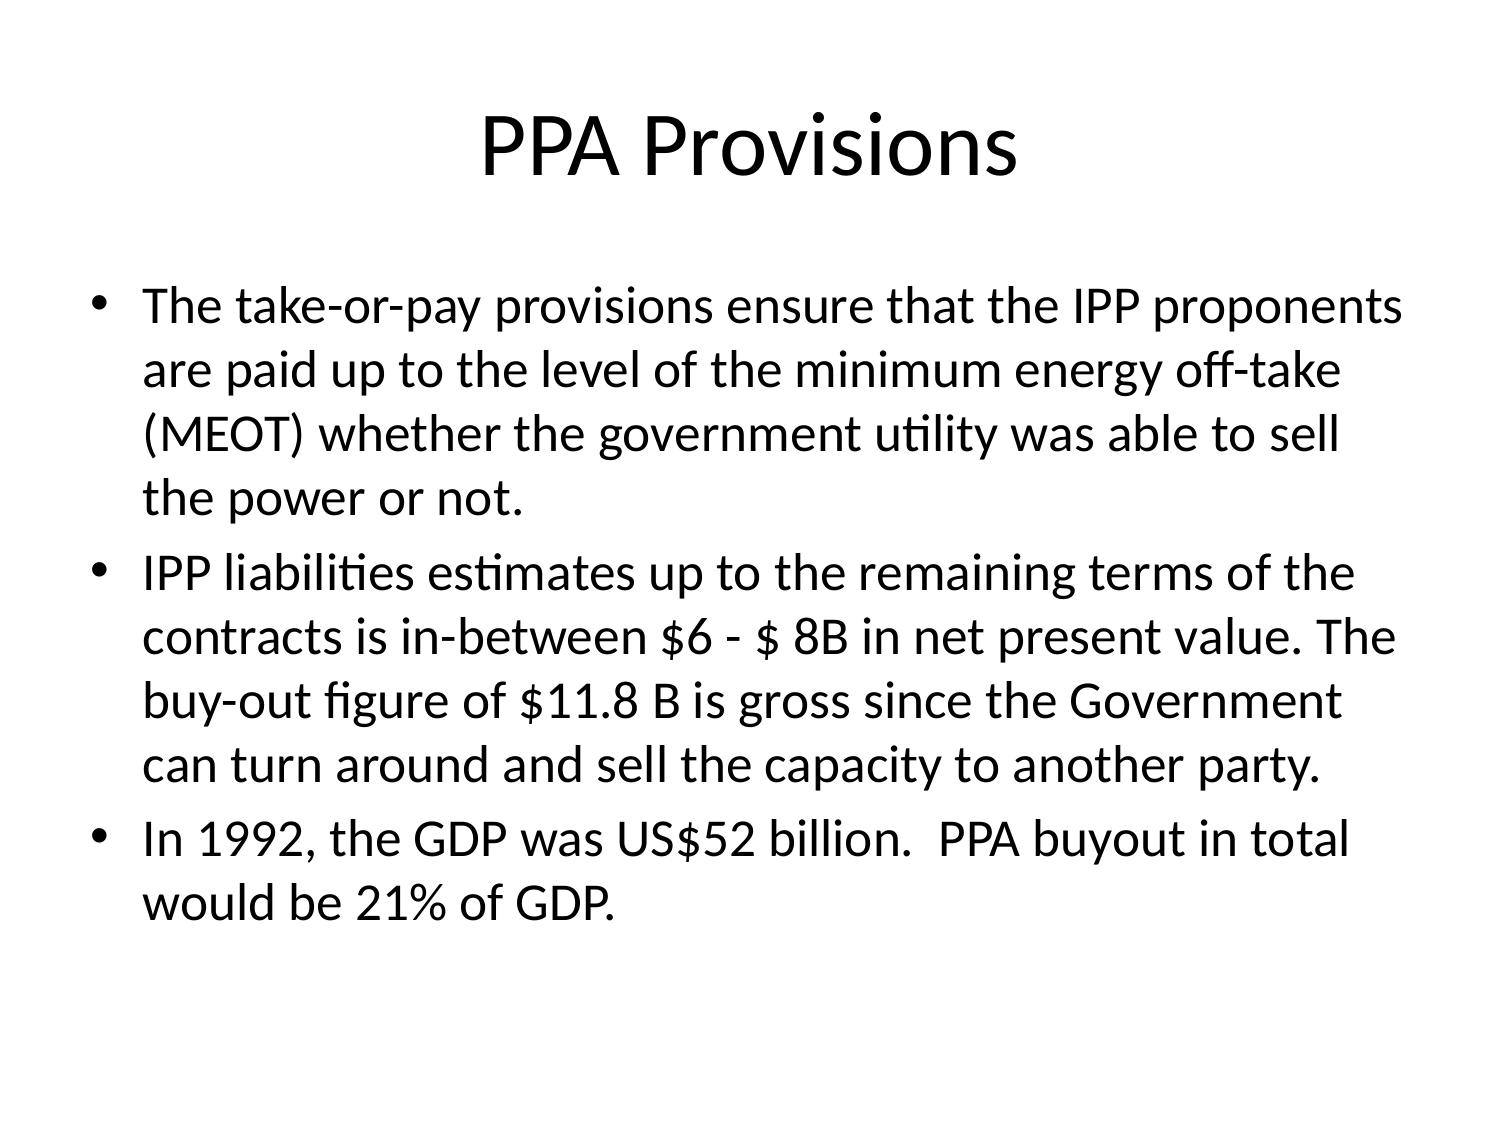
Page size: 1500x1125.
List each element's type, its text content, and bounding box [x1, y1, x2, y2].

title PPA Provisions [75, 45, 1425, 233]
list The take-or-pay provisions ensure that the IPP proponents are paid up to the level of the minimum energy off-take (MEOT) whether the government utility was able to sell the power or not. IPP liabilities estimates up to the remaining terms of the contracts is in-between $6 - $ 8B in net present value. The buy-out figure of $11.8 B is gross since the Government can turn around and sell the capacity to another party. In 1992, the GDP was US$52 billion. PPA buyout in total would be 21% of GDP. [75, 262, 1425, 1005]
